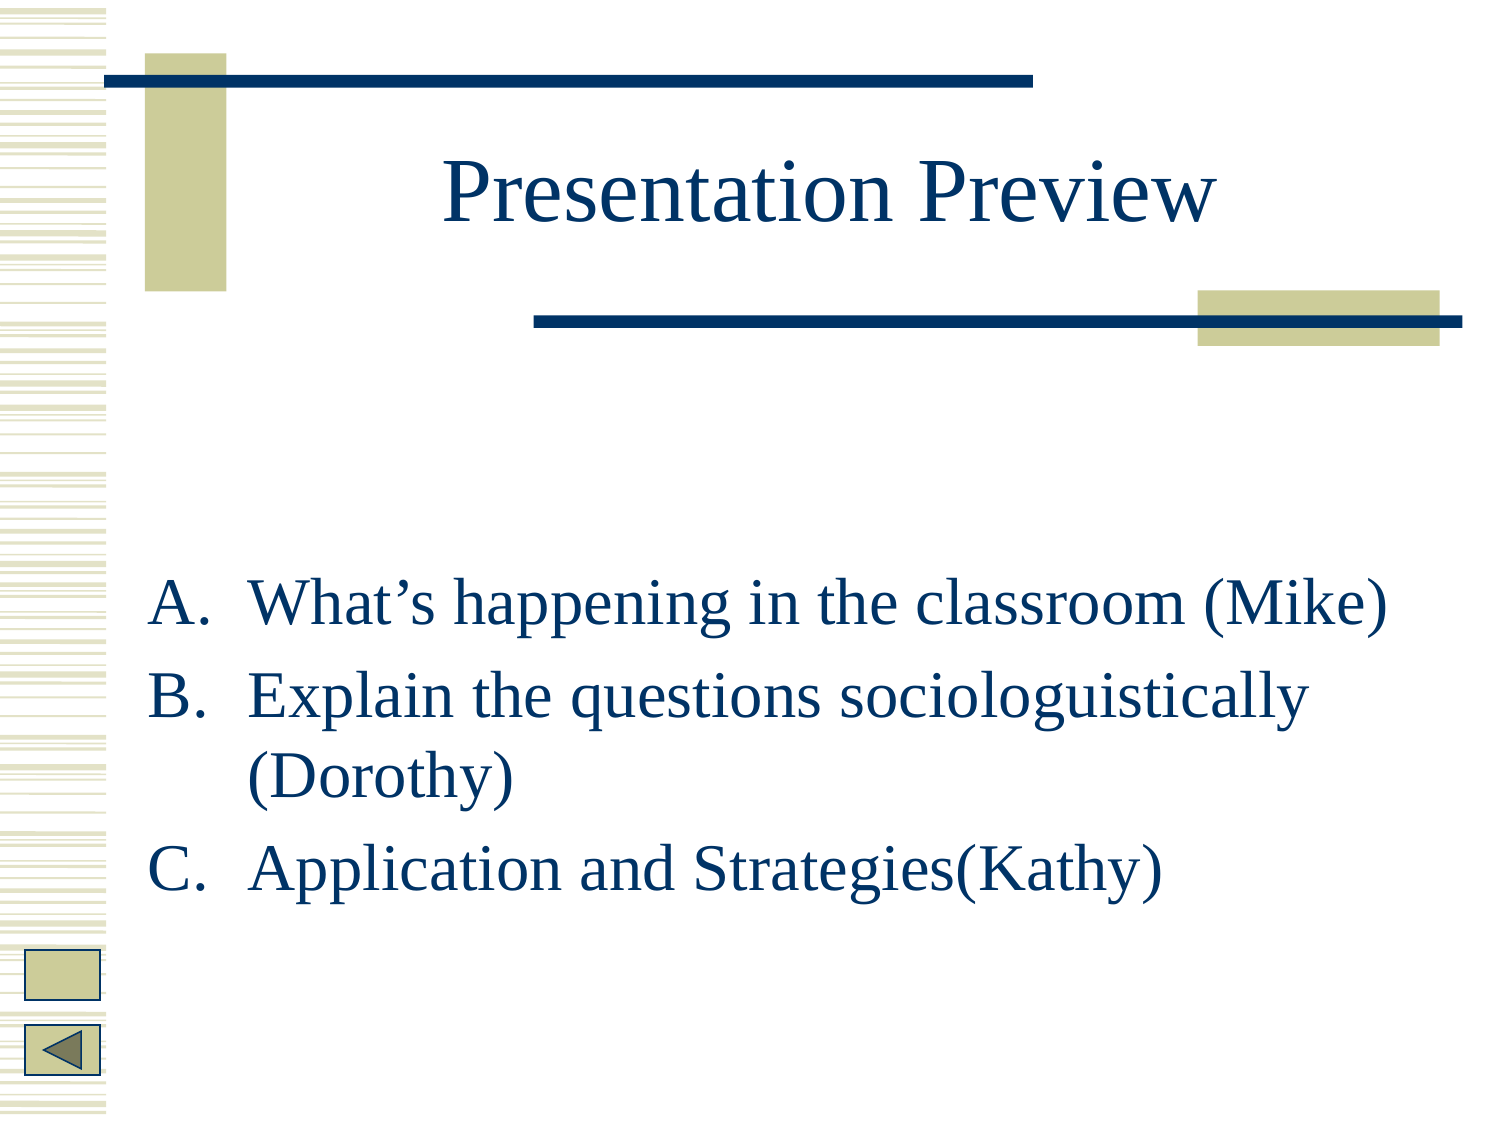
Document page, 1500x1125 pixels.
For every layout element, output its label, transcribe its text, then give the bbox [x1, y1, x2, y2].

text_box [24, 1025, 100, 1076]
text_box [24, 950, 100, 1001]
title Presentation Preview [224, 99, 1436, 288]
list What’s happening in the classroom (Mike) Explain the questions sociologuistically (Dorothy) Application and Strategies(Kathy) [132, 363, 1439, 1001]
